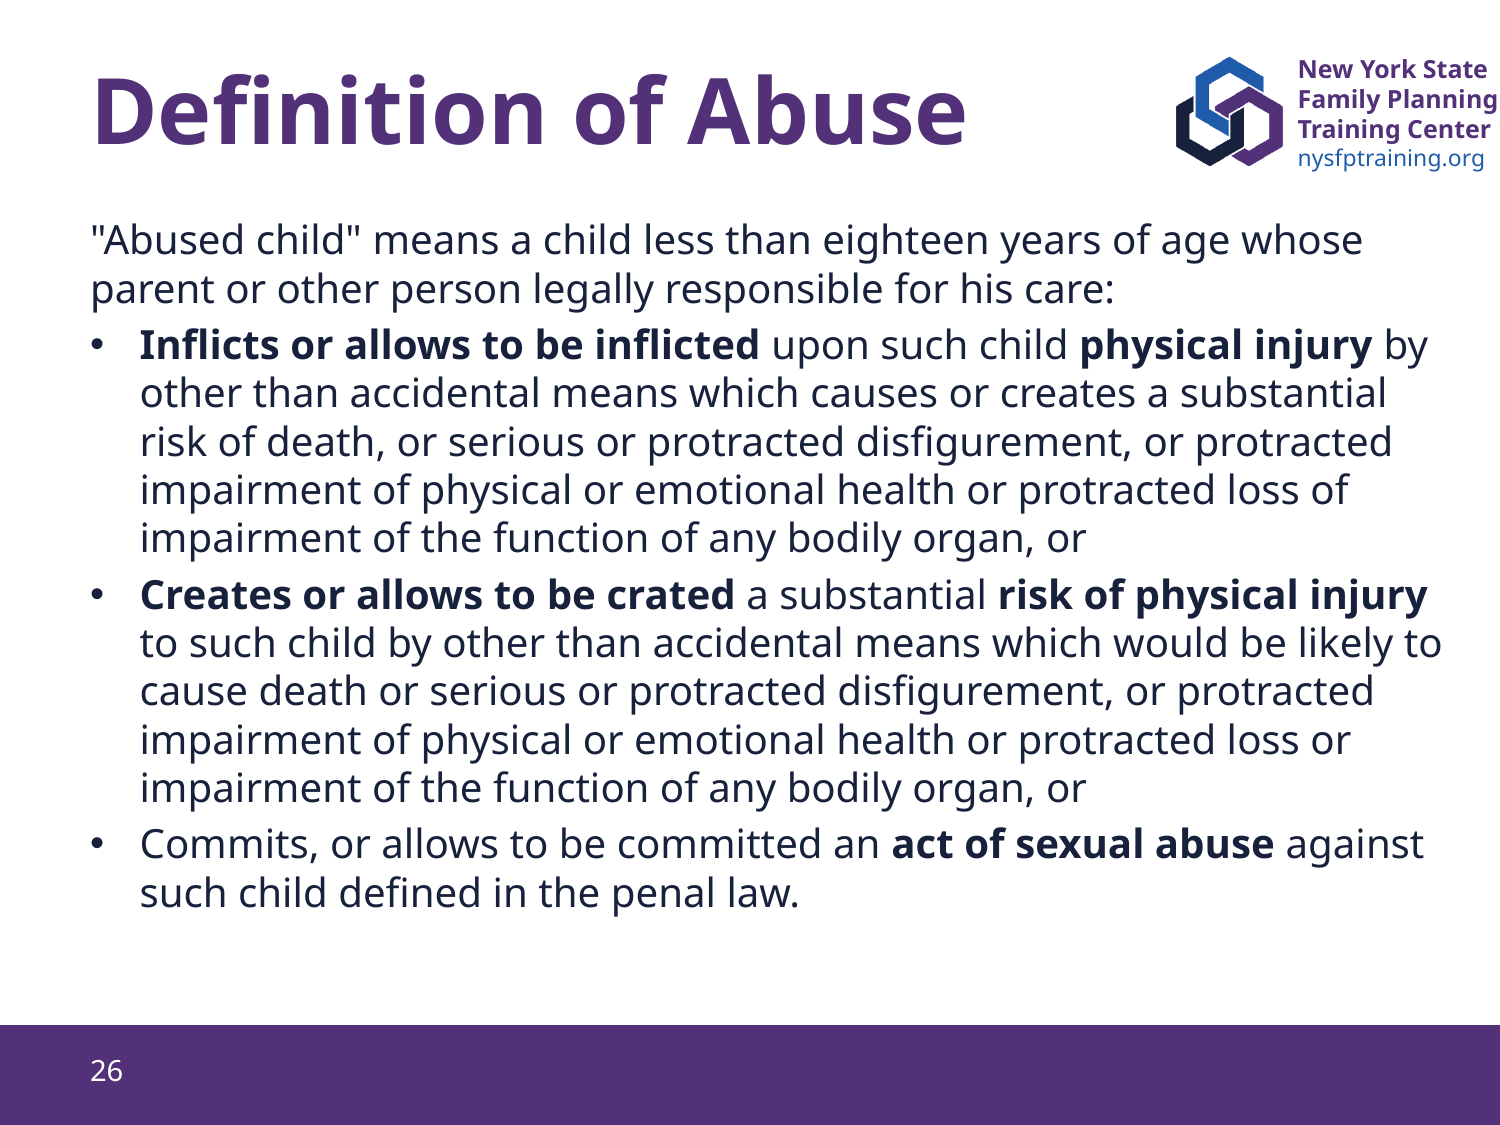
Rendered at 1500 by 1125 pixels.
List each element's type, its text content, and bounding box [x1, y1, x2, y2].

list "Abused child" means a child less than eighteen years of age whose parent or other person legally responsible for his care: Inflicts or allows to be inflicted upon such child physical injury by other than accidental means which causes or creates a substantial risk of death, or serious or protracted disfigurement, or protracted impairment of physical or emotional health or protracted loss of impairment of the function of any bodily organ, or Creates or allows to be crated a substantial risk of physical injury to such child by other than accidental means which would be likely to cause death or serious or protracted disfigurement, or protracted impairment of physical or emotional health or protracted loss or impairment of the function of any bodily organ, or Commits, or allows to be committed an act of sexual abuse against such child defined in the penal law. [75, 207, 1463, 1000]
title Definition of Abuse [75, 45, 1075, 207]
slide_number 26 [75, 1042, 285, 1103]
picture [1175, 55, 1284, 168]
